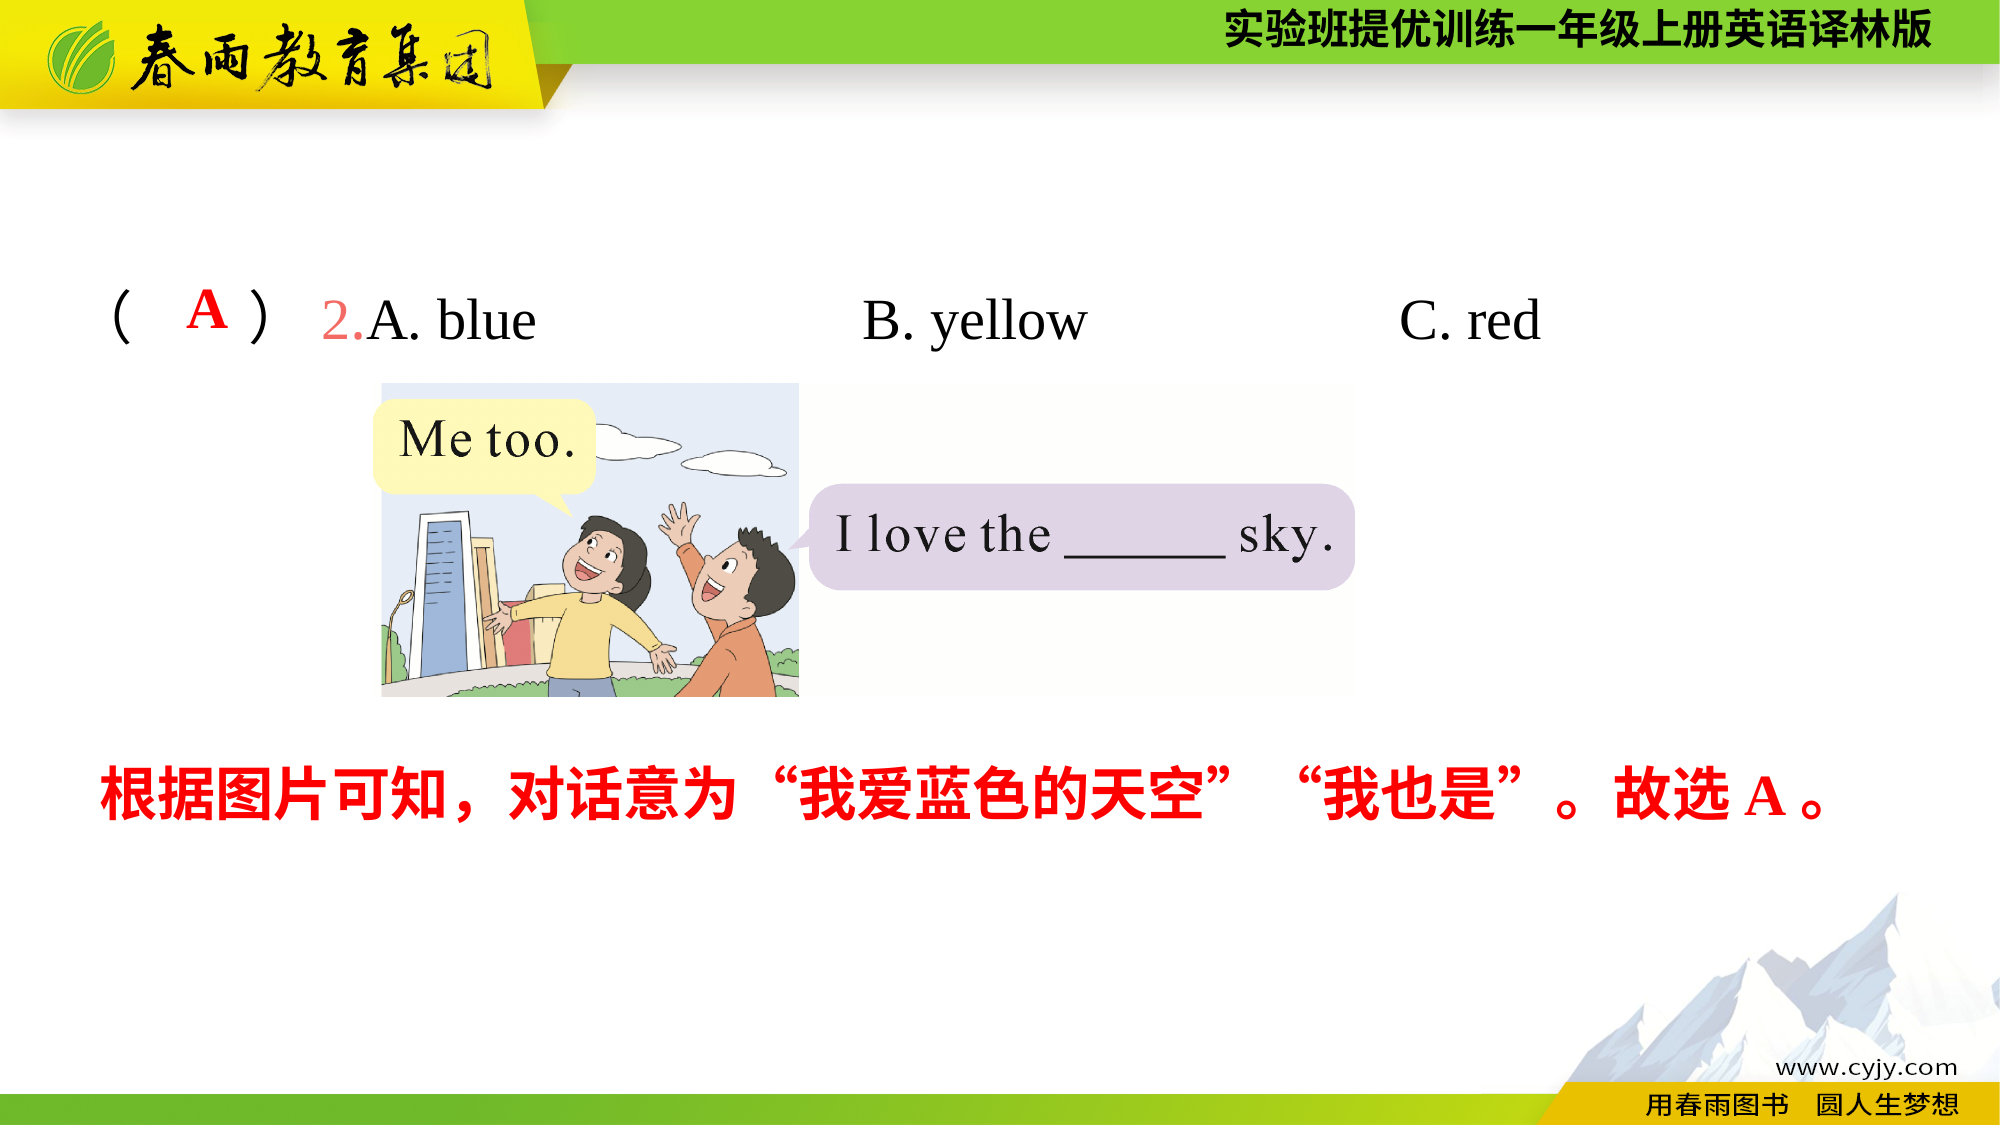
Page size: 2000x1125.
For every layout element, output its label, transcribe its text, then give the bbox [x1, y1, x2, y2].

text_box A [171, 262, 244, 348]
picture [0, 0, 2000, 1125]
list （ ）2.A. blue B. yellow C. red [59, 239, 1944, 361]
text_box 根据图片可知，对话意为“我爱蓝色的天空”“我也是”。故选A。 [84, 714, 1969, 835]
